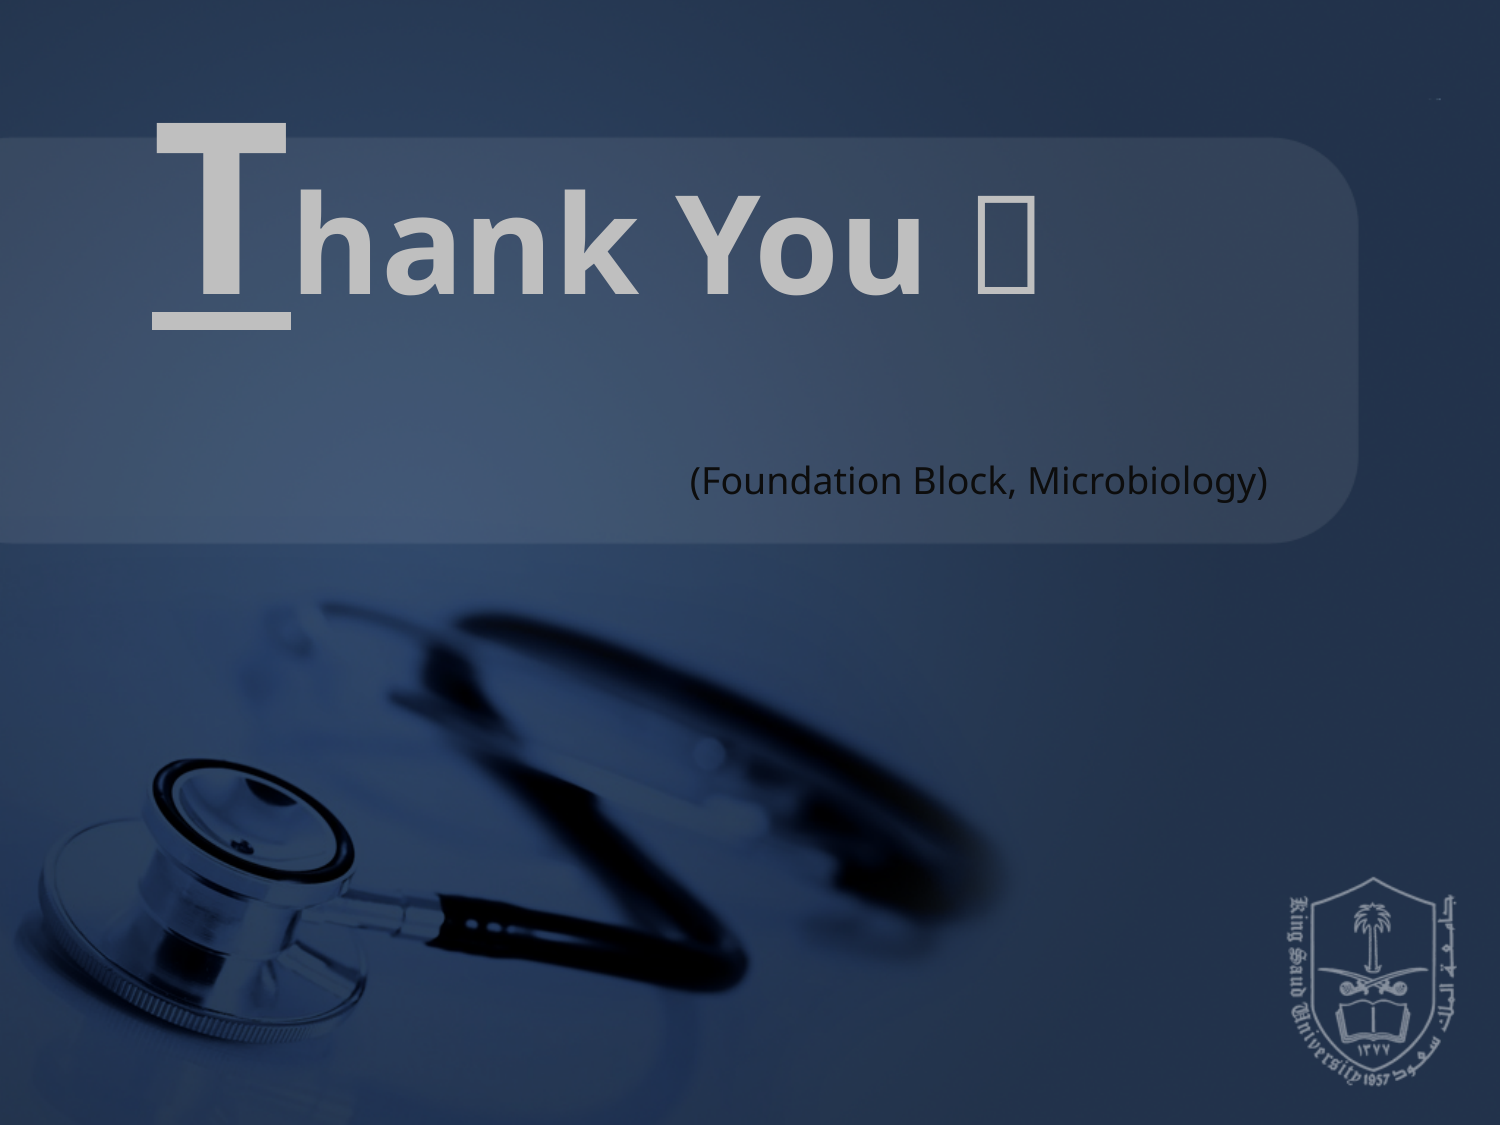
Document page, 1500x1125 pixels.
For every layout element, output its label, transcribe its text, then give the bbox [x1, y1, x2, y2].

text_box (Foundation Block, Microbiology) [674, 449, 1350, 510]
subtitle [599, 649, 1500, 938]
picture [0, 0, 1500, 1125]
title Thank You  [0, 124, 1363, 438]
